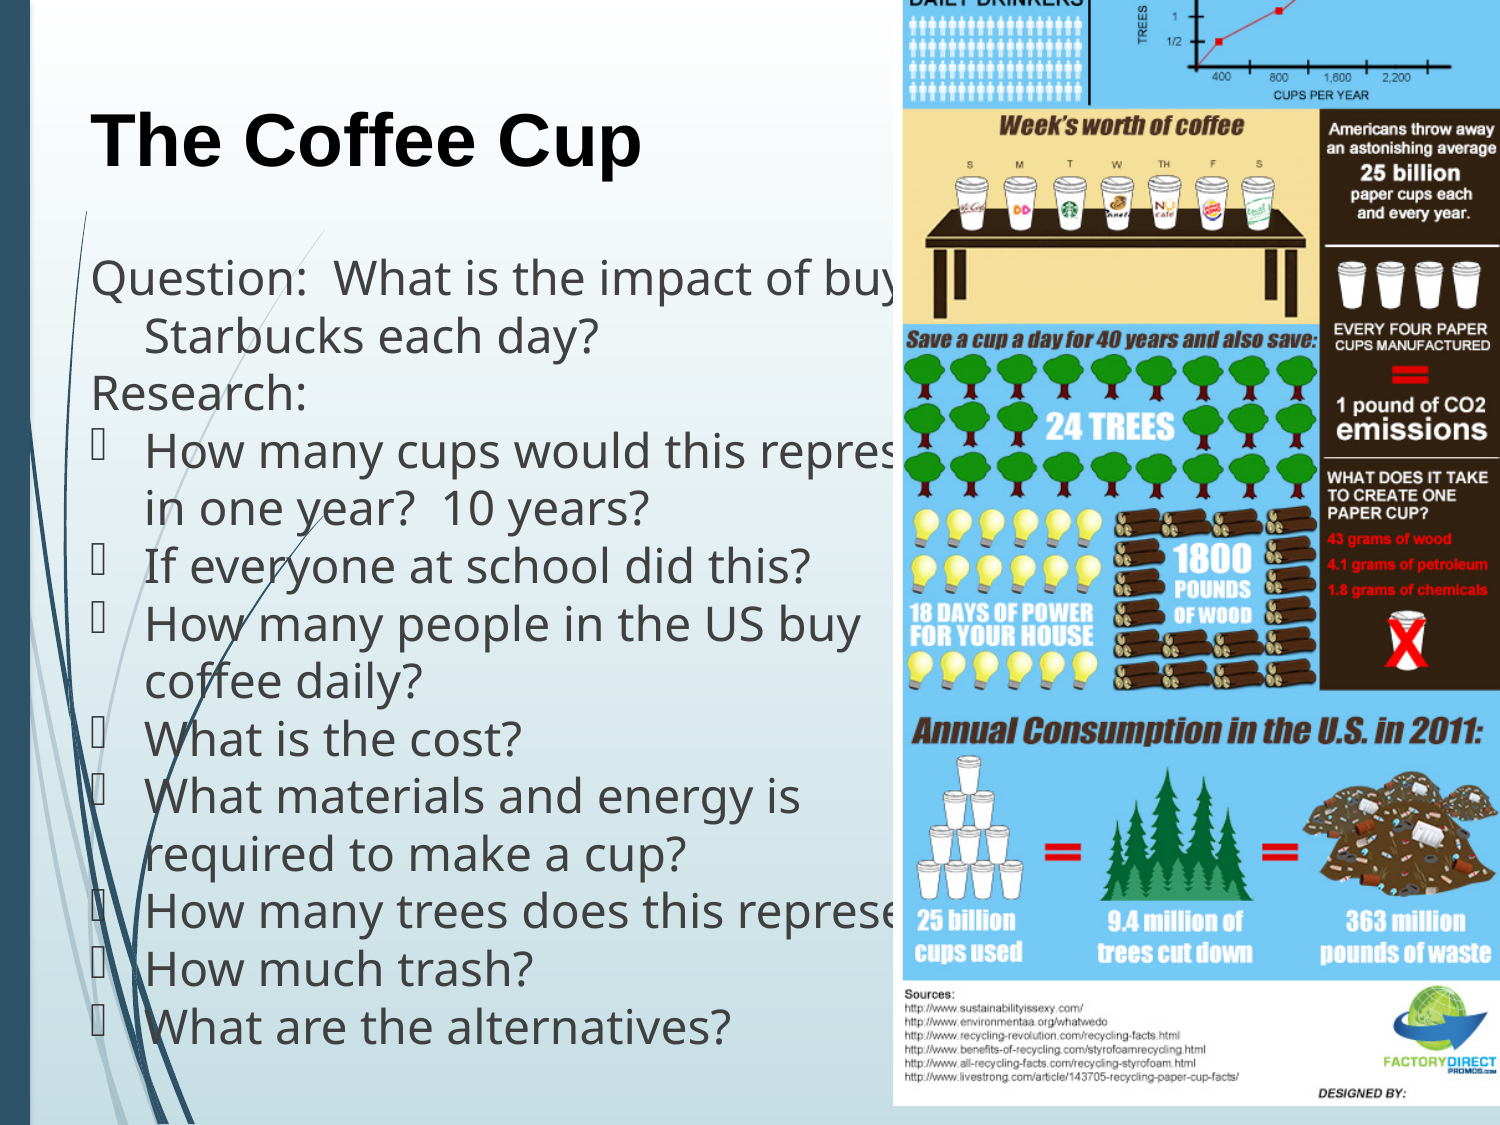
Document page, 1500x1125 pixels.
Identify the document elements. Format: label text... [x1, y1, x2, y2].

list Question: What is the impact of buying Starbucks each day? Research: How many cups would this represent in one year? 10 years? If everyone at school did this? How many people in the US buy coffee daily? What is the cost? What materials and energy is required to make a cup? How many trees does this represent? How much trash? What are the alternatives? [75, 232, 888, 1078]
picture [893, 0, 1500, 1106]
title The Coffee Cup [75, 45, 888, 197]
